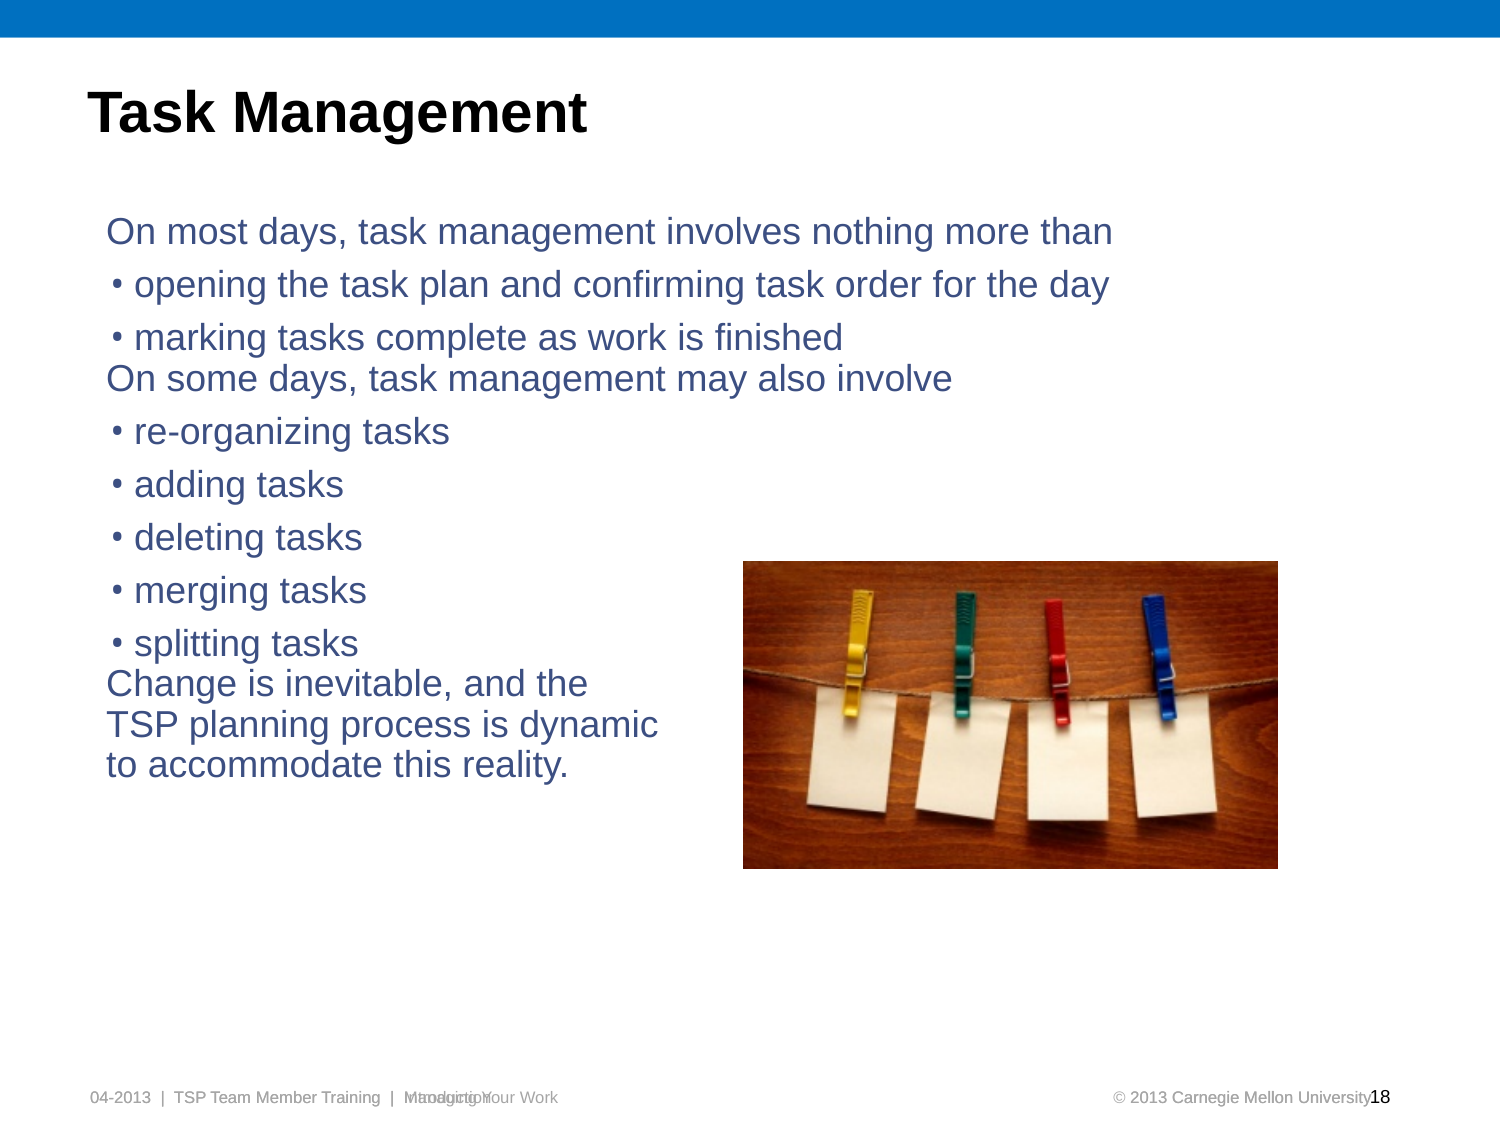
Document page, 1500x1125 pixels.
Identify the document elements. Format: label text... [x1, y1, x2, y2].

title Task Management [87, 87, 1439, 212]
list On most days, task management involves nothing more than opening the task plan and confirming task order for the day marking tasks complete as work is finished On some days, task management may also involve re-organizing tasks adding tasks deleting tasks merging tasks splitting tasks Change is inevitable, and the TSP planning process is dynamic to accommodate this reality. [87, 212, 1440, 1026]
picture [743, 561, 1278, 869]
